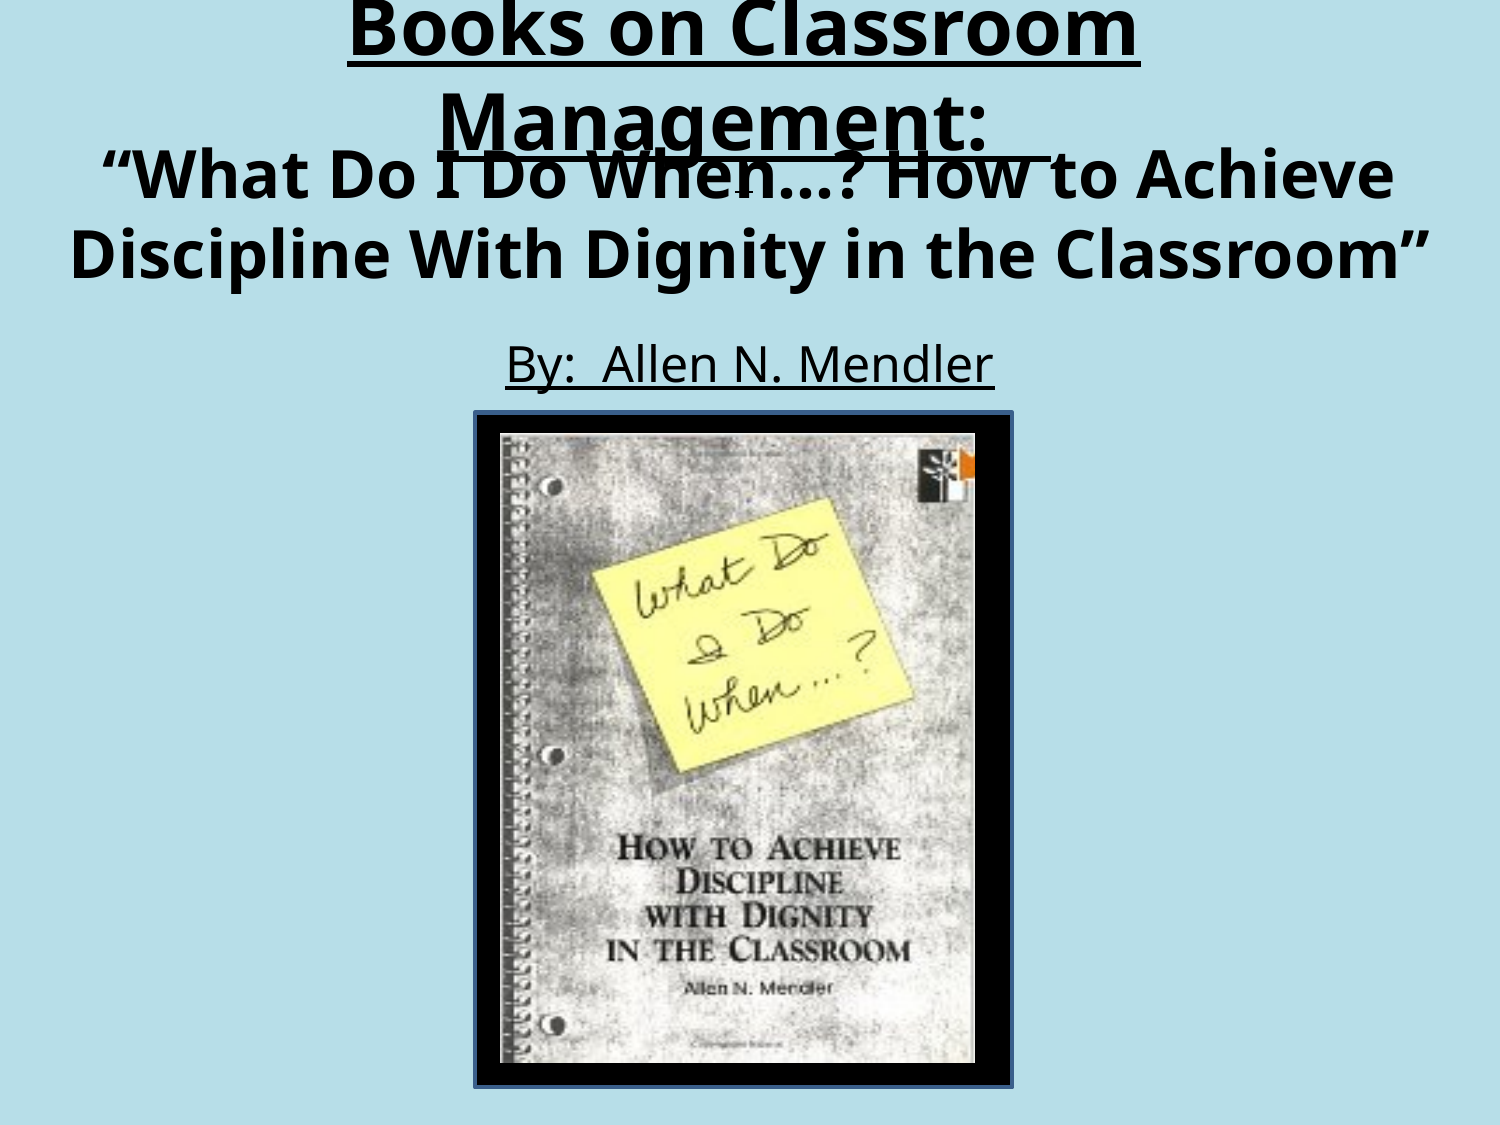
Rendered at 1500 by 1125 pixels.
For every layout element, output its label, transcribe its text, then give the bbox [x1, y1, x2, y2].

text_box [473, 410, 1014, 1089]
title Books on Classroom Management: [62, 75, 1425, 124]
text_box “What Do I Do When...? How to Achieve Discipline With Dignity in the Classroom” [0, 124, 1500, 300]
picture [499, 433, 976, 1063]
text_box By: Allen N. Mendler [387, 324, 1113, 400]
